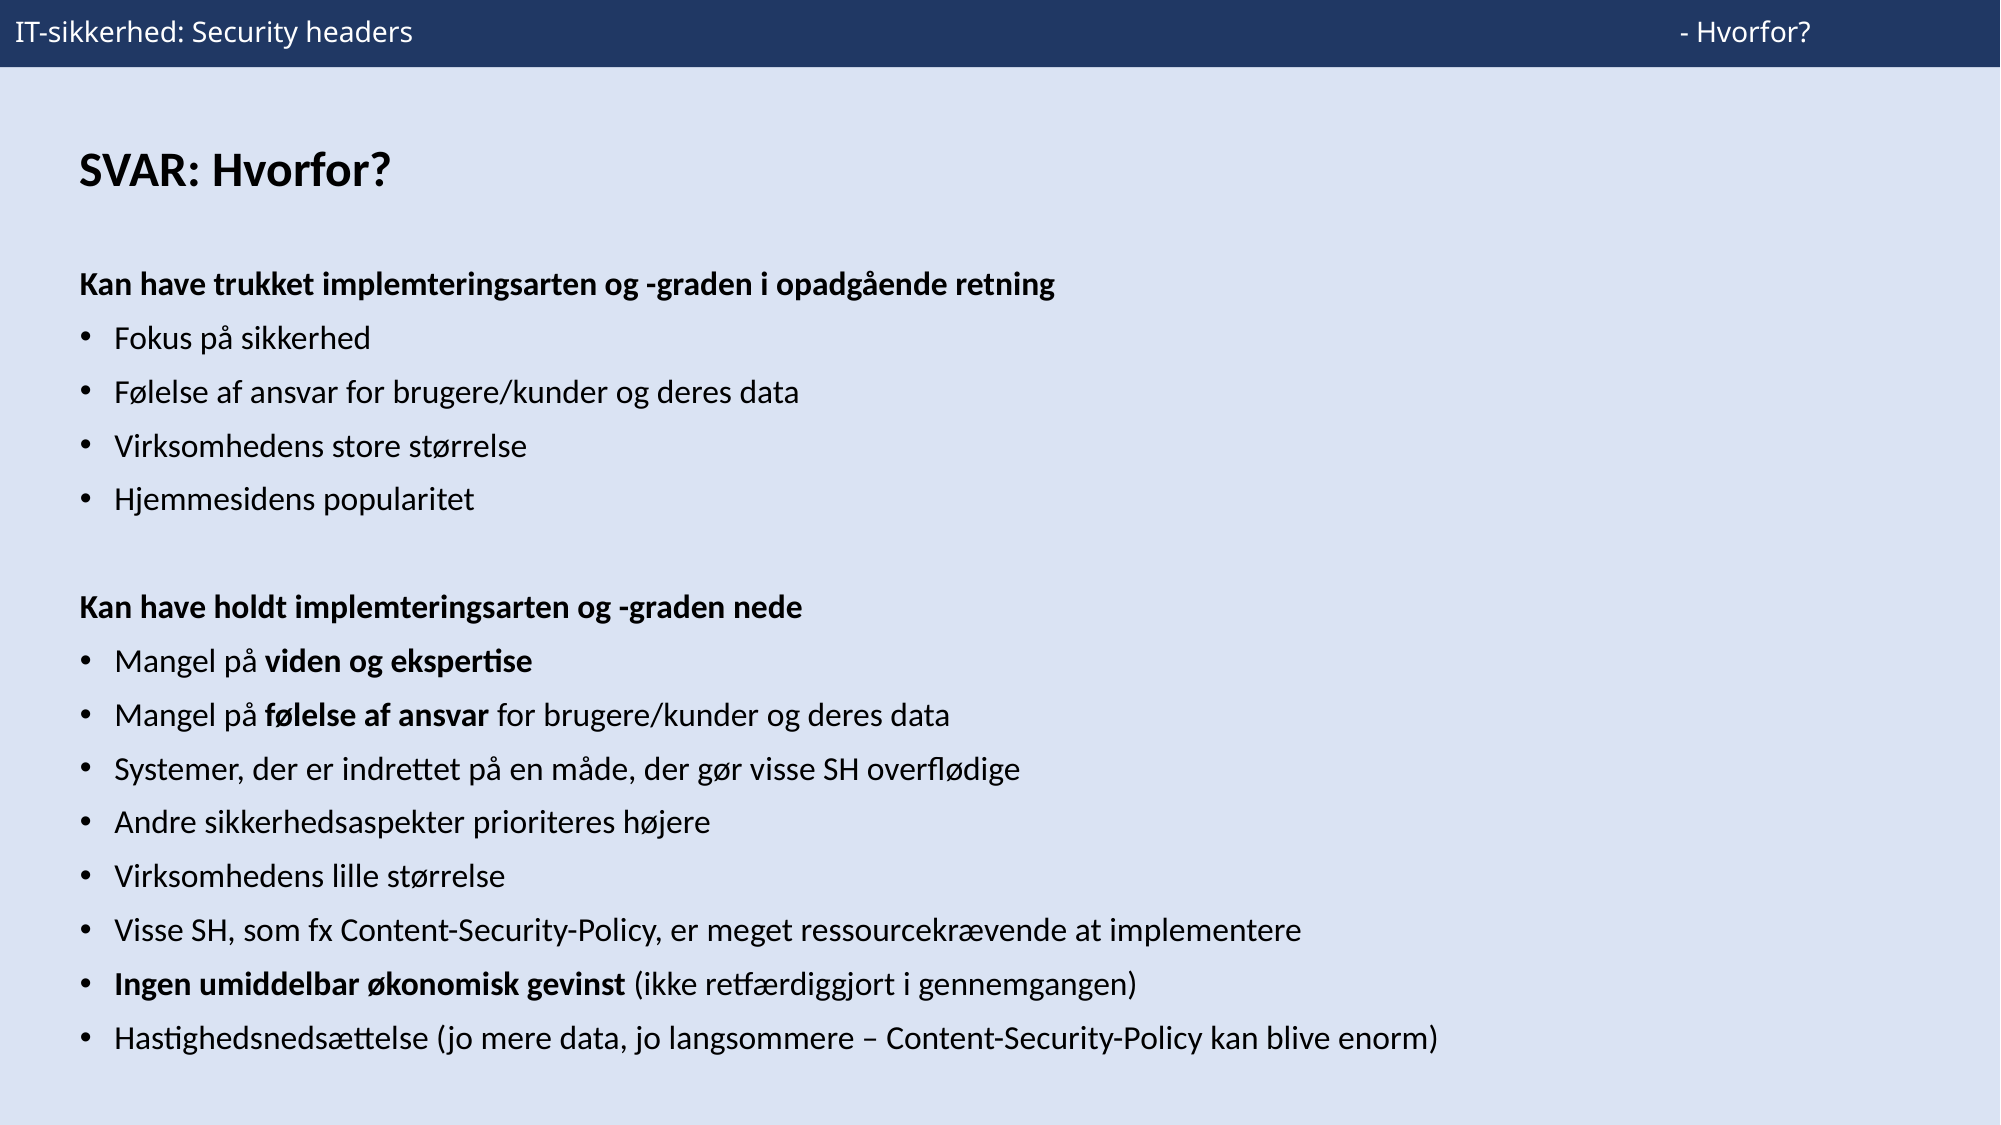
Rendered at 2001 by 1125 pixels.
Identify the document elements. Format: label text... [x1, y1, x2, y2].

title IT-sikkerhed: Security headers - Hvorfor? [0, 0, 2000, 68]
list SVAR: Hvorfor? Kan have trukket implemteringsarten og -graden i opadgående retning Fokus på sikkerhed Følelse af ansvar for brugere/kunder og deres data Virksomhedens store størrelse Hjemmesidens popularitet Kan have holdt implemteringsarten og -graden nede Mangel på viden og ekspertise Mangel på følelse af ansvar for brugere/kunder og deres data Systemer, der er indrettet på en måde, der gør visse SH overflødige Andre sikkerhedsaspekter prioriteres højere Virksomhedens lille størrelse Visse SH, som fx Content-Security-Policy, er meget ressourcekrævende at implementere Ingen umiddelbar økonomisk gevinst (ikke retfærdiggjort i gennemgangen) Hastighedsnedsættelse (jo mere data, jo langsommere – Content-Security-Policy kan blive enorm) [64, 135, 1936, 1071]
